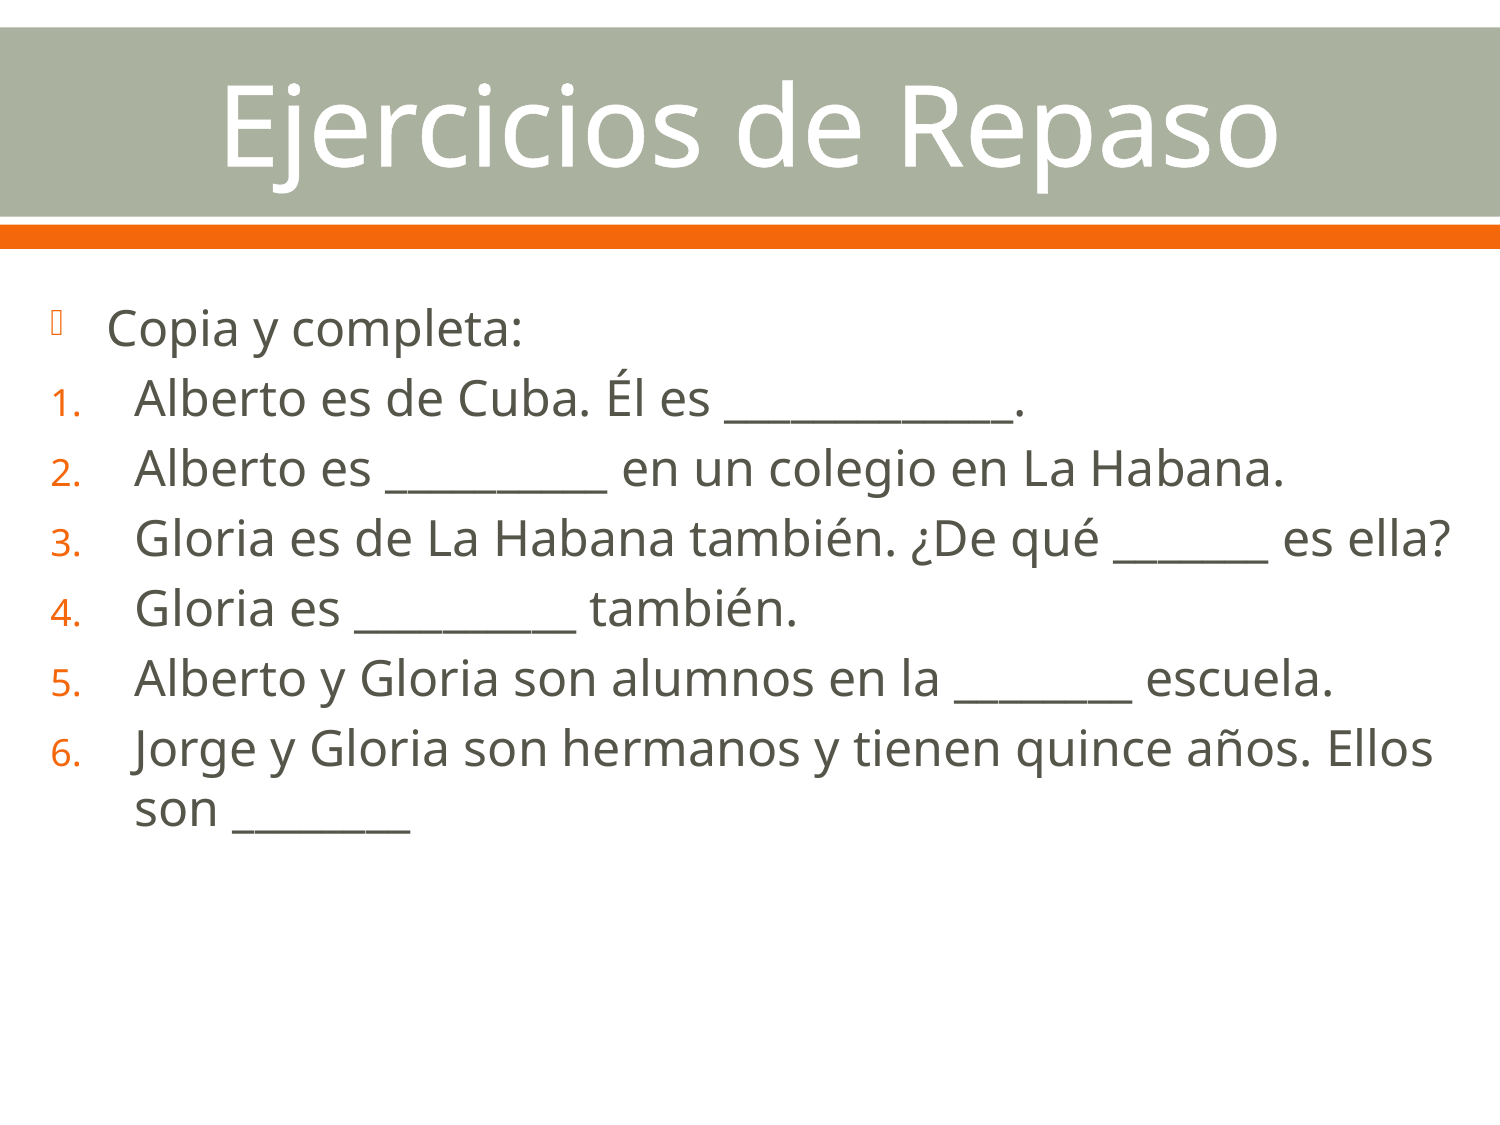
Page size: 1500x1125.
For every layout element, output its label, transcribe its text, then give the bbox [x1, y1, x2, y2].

title Ejercicios de Repaso [75, 30, 1425, 213]
text_box Copia y completa: Alberto es de Cuba. Él es _____________. Alberto es __________ en un colegio en La Habana. Gloria es de La Habana también. ¿De qué _______ es ella? Gloria es __________ también. Alberto y Gloria son alumnos en la ________ escuela. Jorge y Gloria son hermanos y tienen quince años. Ellos son ________ [35, 289, 1499, 1013]
